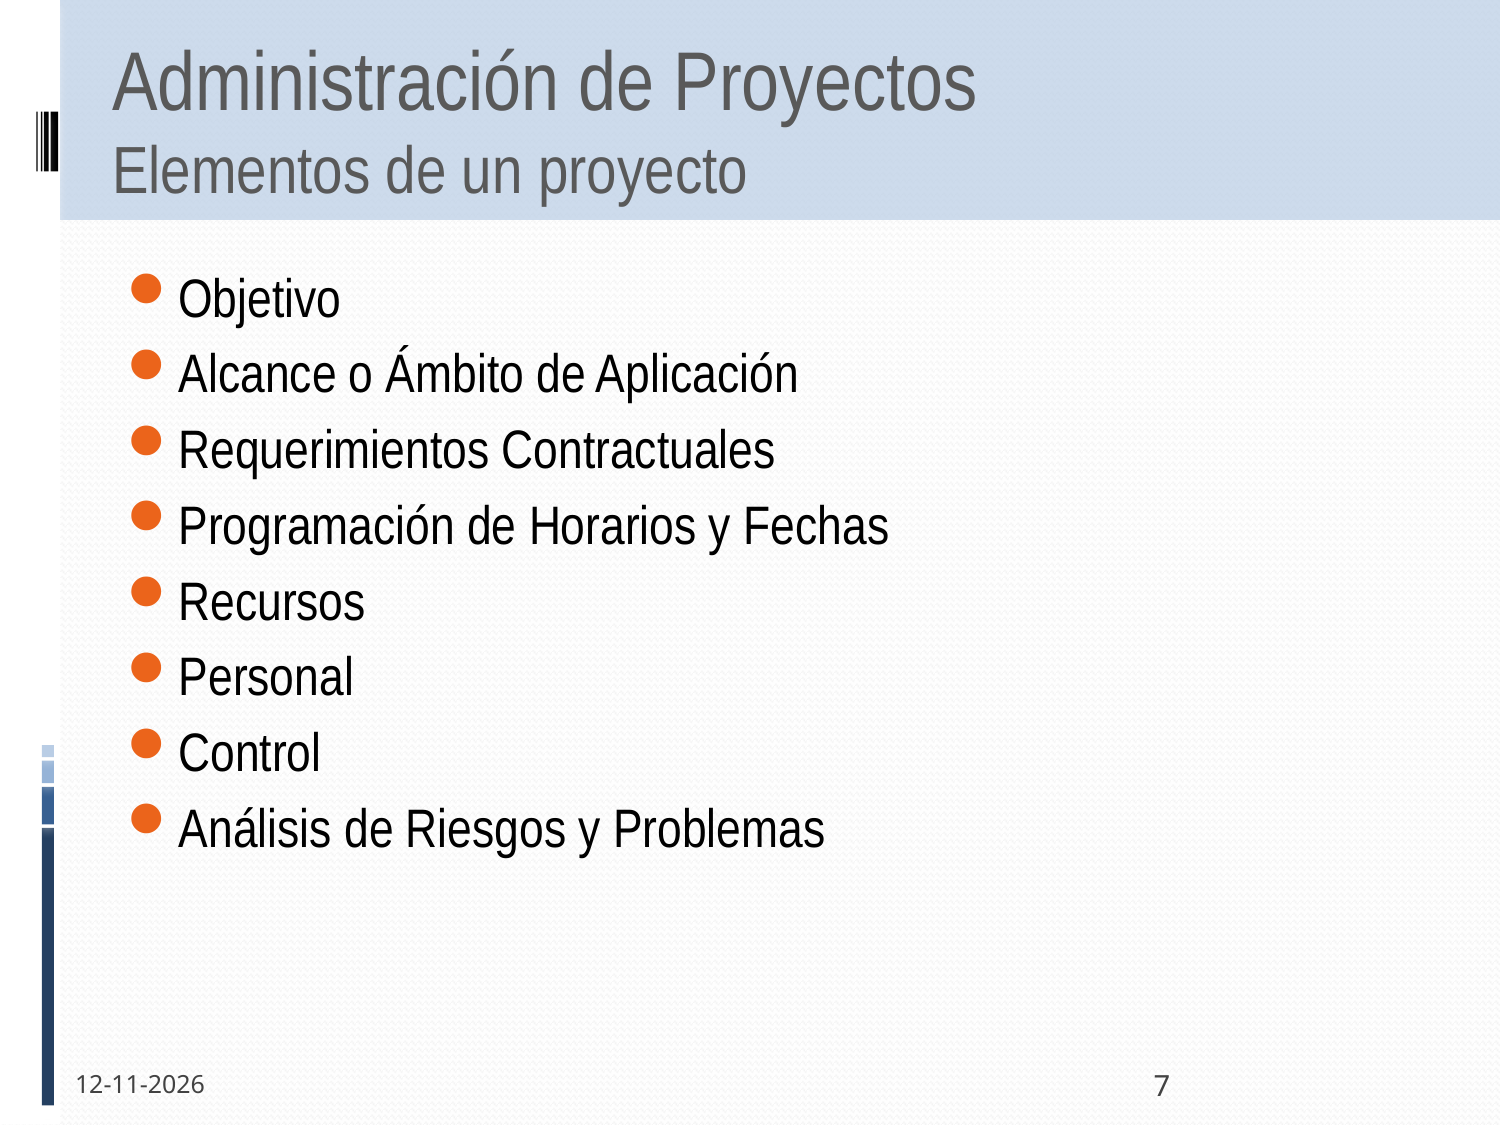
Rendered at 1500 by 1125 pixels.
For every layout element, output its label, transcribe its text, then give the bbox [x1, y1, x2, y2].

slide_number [75, 1042, 243, 1103]
slide_number 7 [1045, 1046, 1171, 1107]
title Administración de Proyectos Elementos de un proyecto [111, 18, 1436, 207]
list Objetivo Alcance o Ámbito de Aplicación Requerimientos Contractuales Programación de Horarios y Fechas Recursos Personal Control Análisis de Riesgos y Problemas [111, 255, 1436, 1038]
